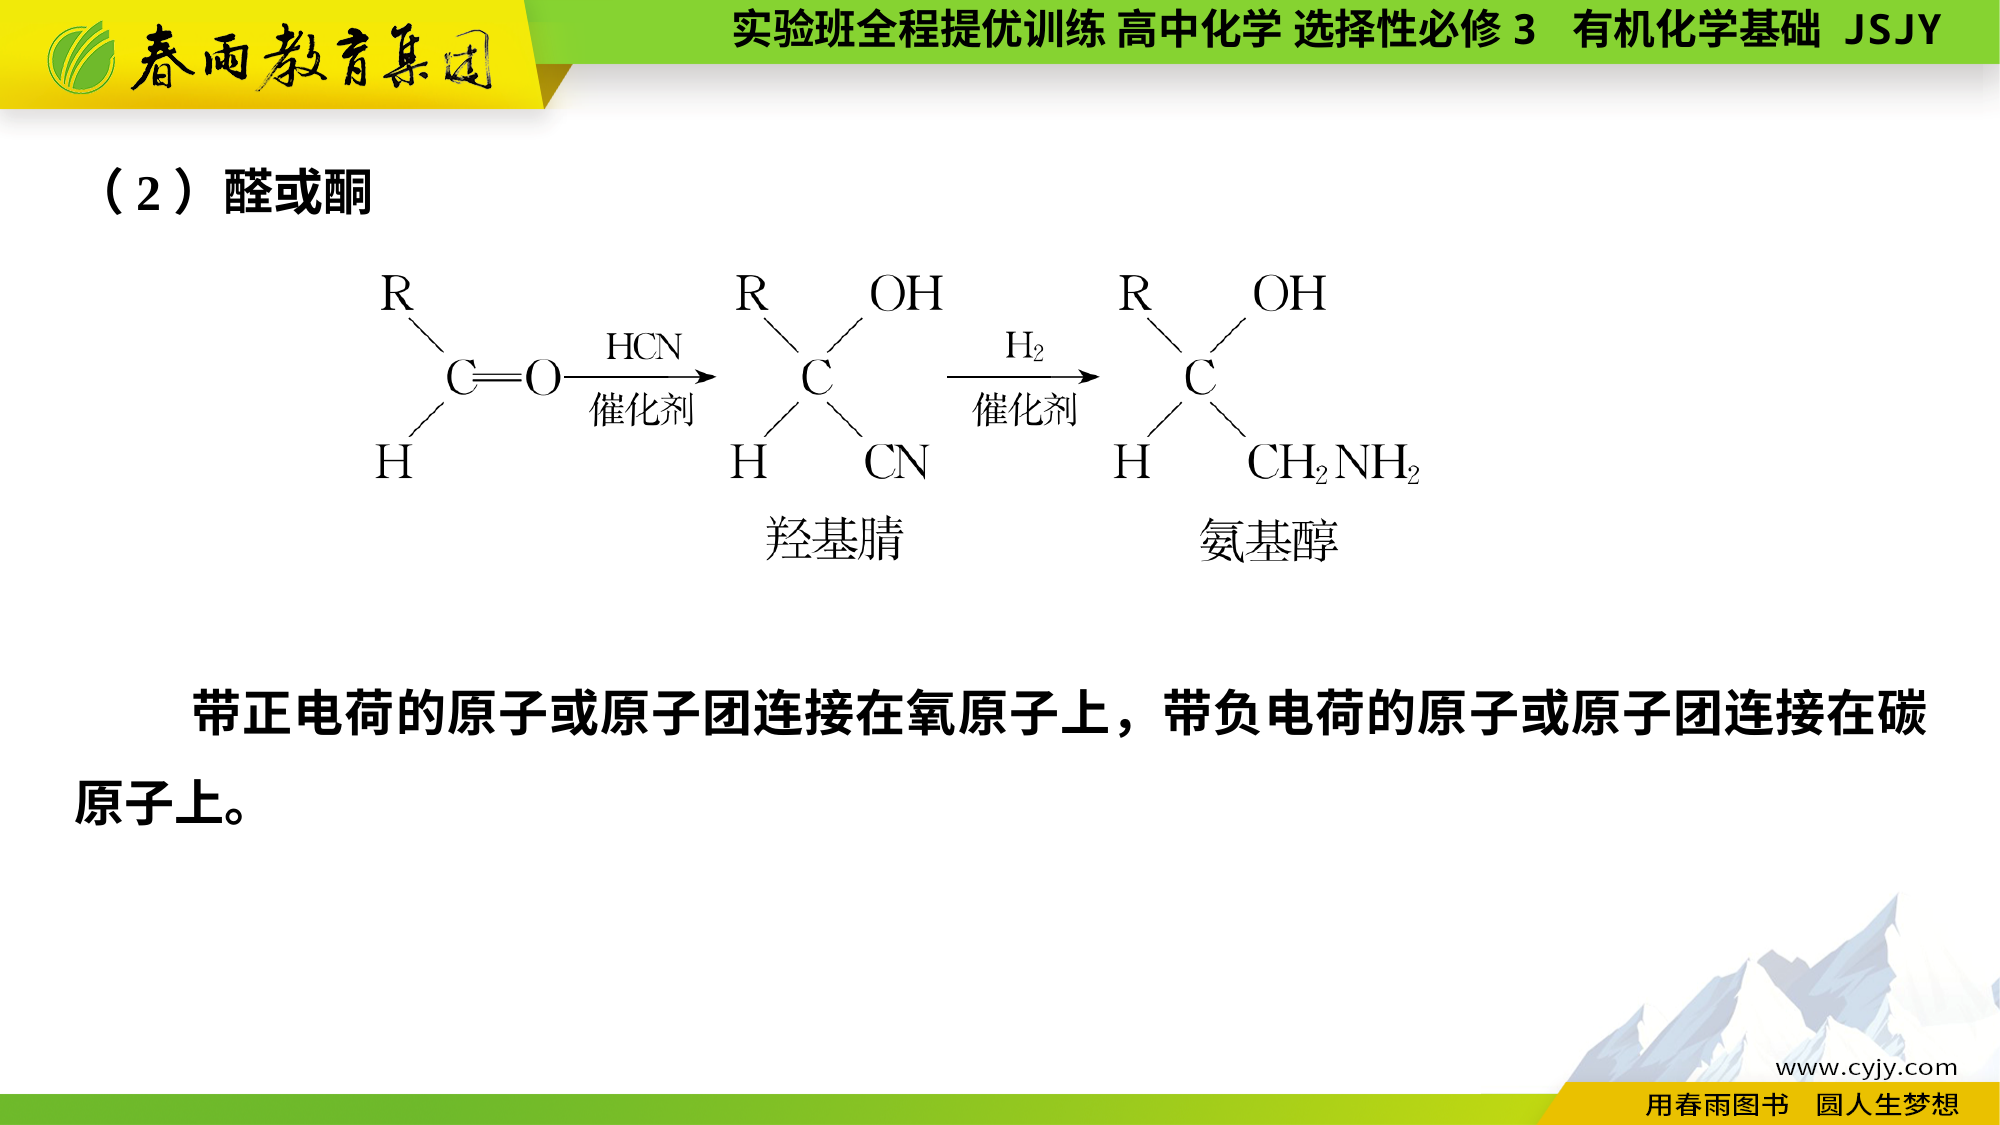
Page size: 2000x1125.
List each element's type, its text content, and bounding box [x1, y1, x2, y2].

picture [0, 0, 2000, 1125]
list （2）醛或酮 带正电荷的原子或原子团连接在氧原子上，带负电荷的原子或原子团连接在碳原子上。 [59, 122, 1944, 847]
